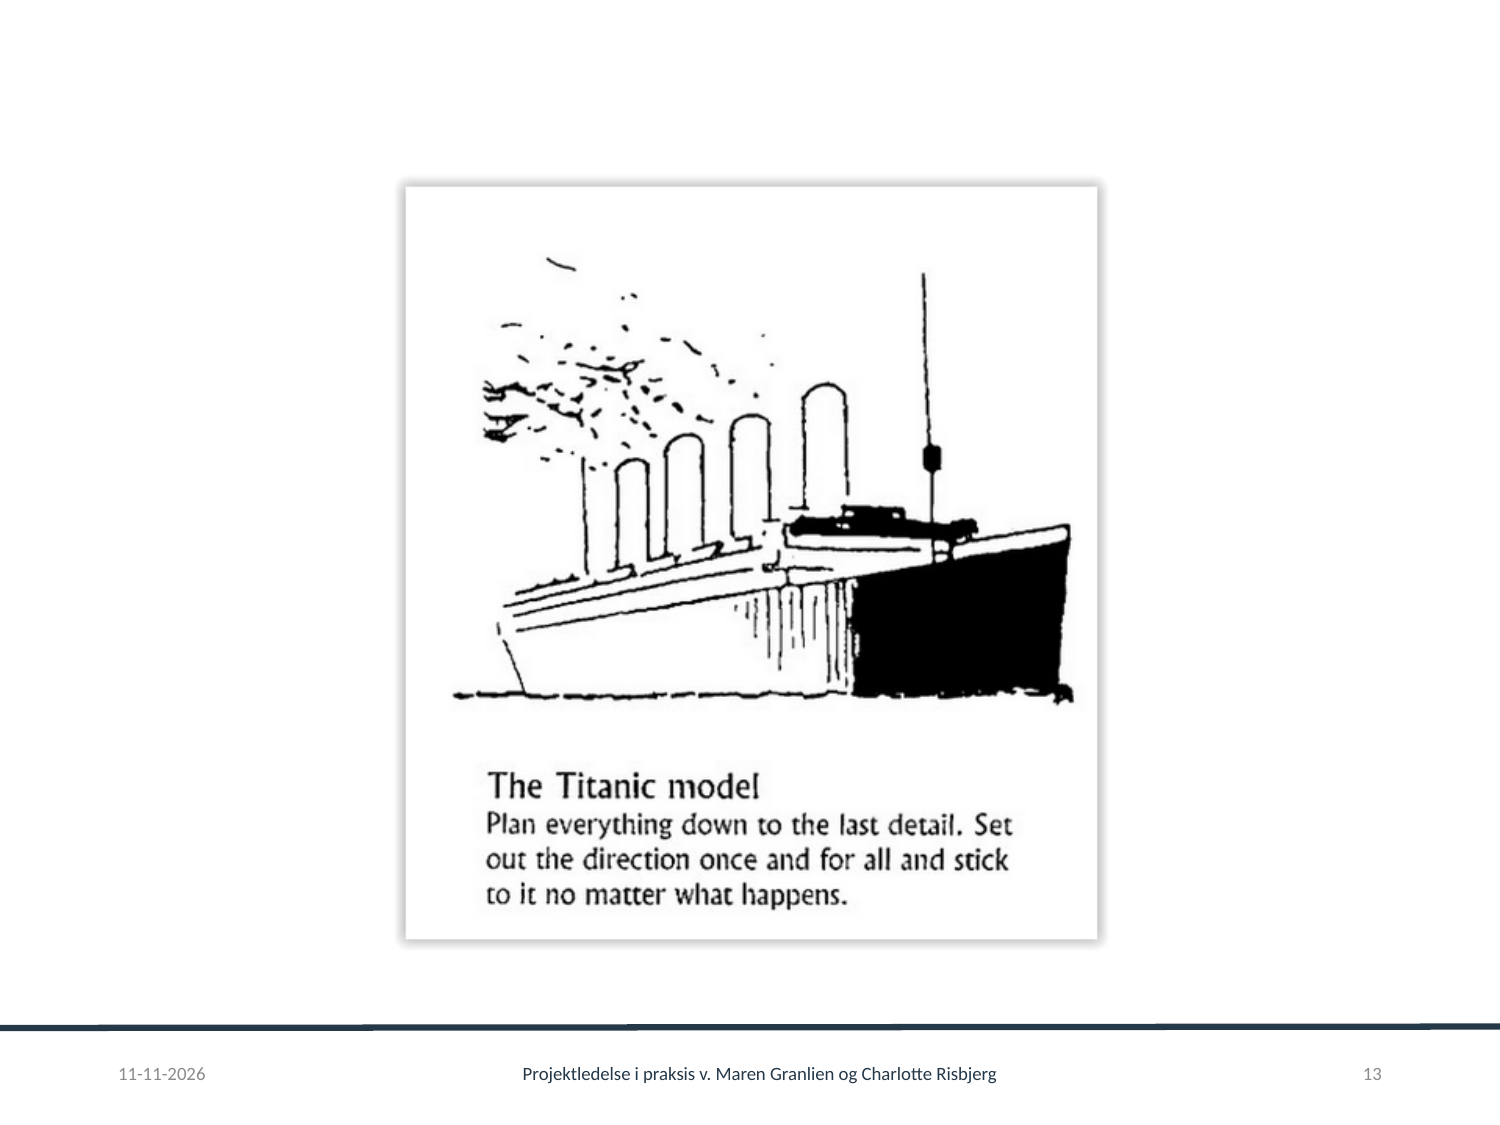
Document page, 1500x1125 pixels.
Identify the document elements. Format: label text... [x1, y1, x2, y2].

slide_number 13 [1281, 1042, 1397, 1103]
picture [392, 173, 1110, 952]
footer Projektledelse i praksis v. Maren Granlien og Charlotte Risbjerg [265, 1042, 1254, 1103]
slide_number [103, 1042, 252, 1103]
